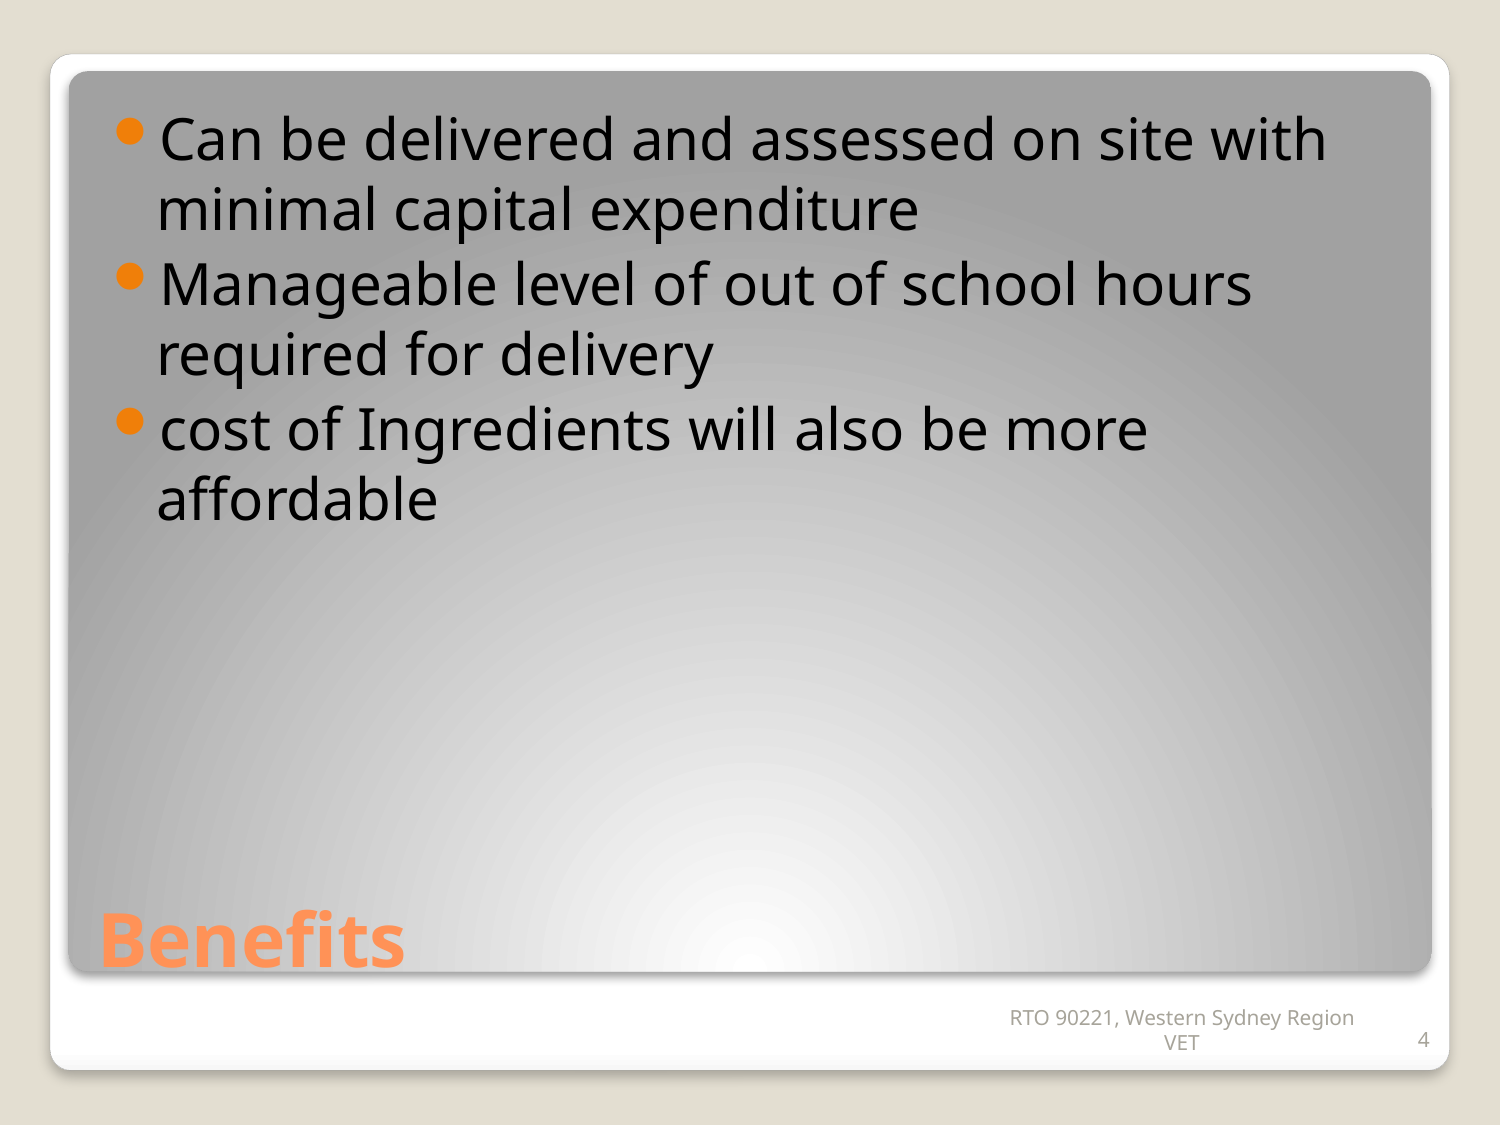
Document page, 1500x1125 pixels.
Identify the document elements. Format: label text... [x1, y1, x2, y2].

footer RTO 90221, Western Sydney Region VET [994, 1002, 1369, 1063]
slide_number 4 [1369, 1002, 1445, 1063]
title Benefits [82, 817, 1425, 990]
list Can be delivered and assessed on site with minimal capital expenditure Manageable level of out of school hours required for delivery cost of Ingredients will also be more affordable [82, 86, 1425, 774]
